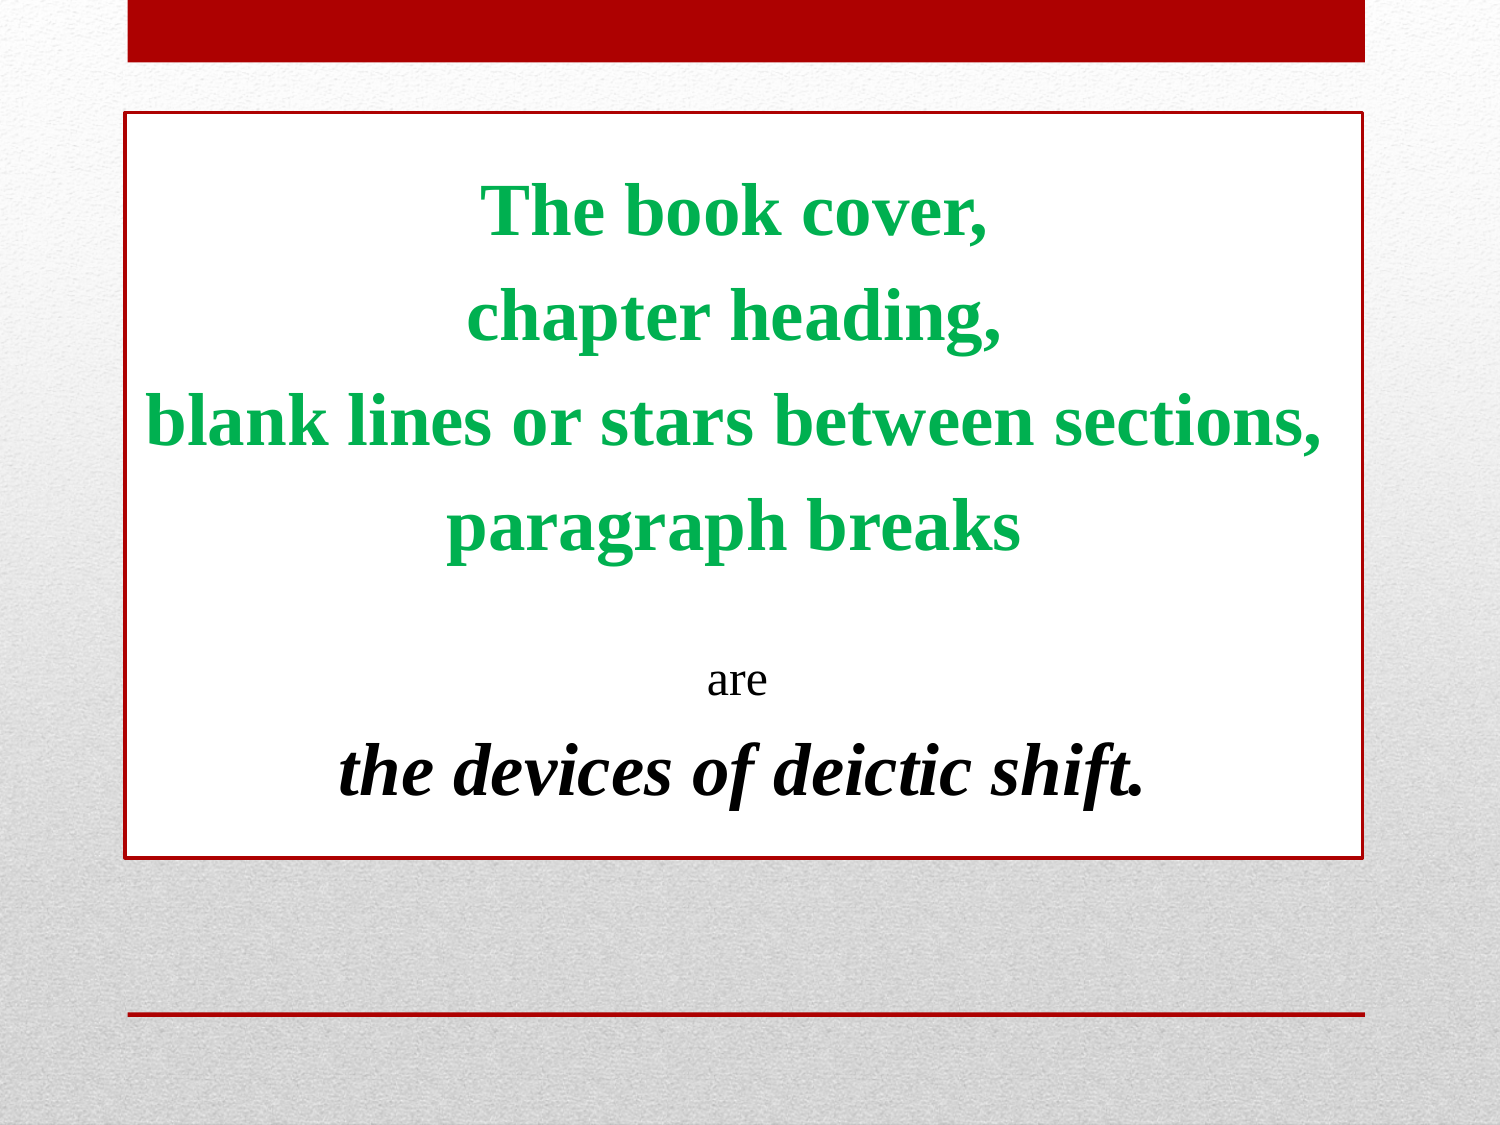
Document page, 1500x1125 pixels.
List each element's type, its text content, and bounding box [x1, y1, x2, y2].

list The book cover, chapter heading, blank lines or stars between sections, paragraph breaks are the devices of deictic shift. [123, 111, 1364, 860]
